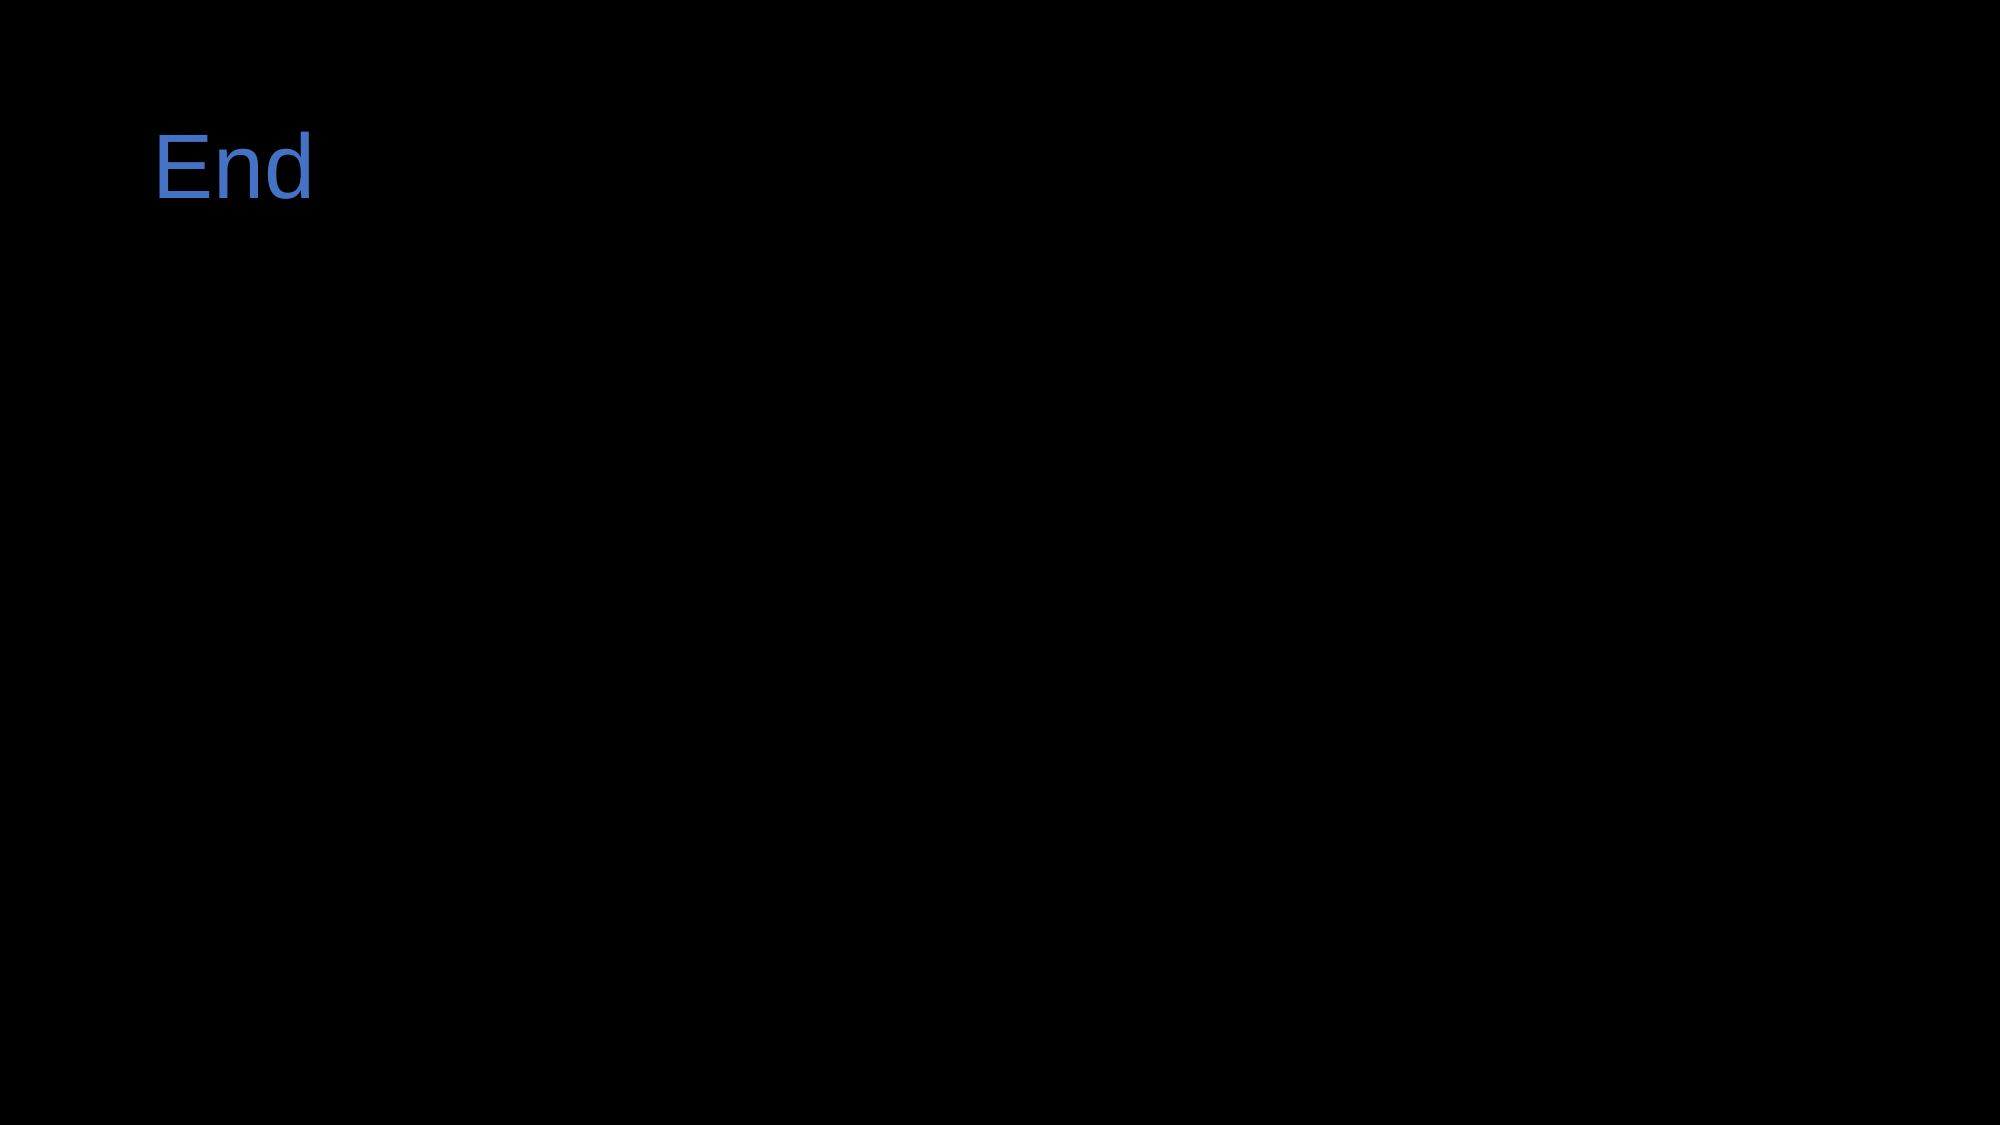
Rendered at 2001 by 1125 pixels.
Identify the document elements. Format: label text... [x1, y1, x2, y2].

title End [137, 59, 1863, 278]
